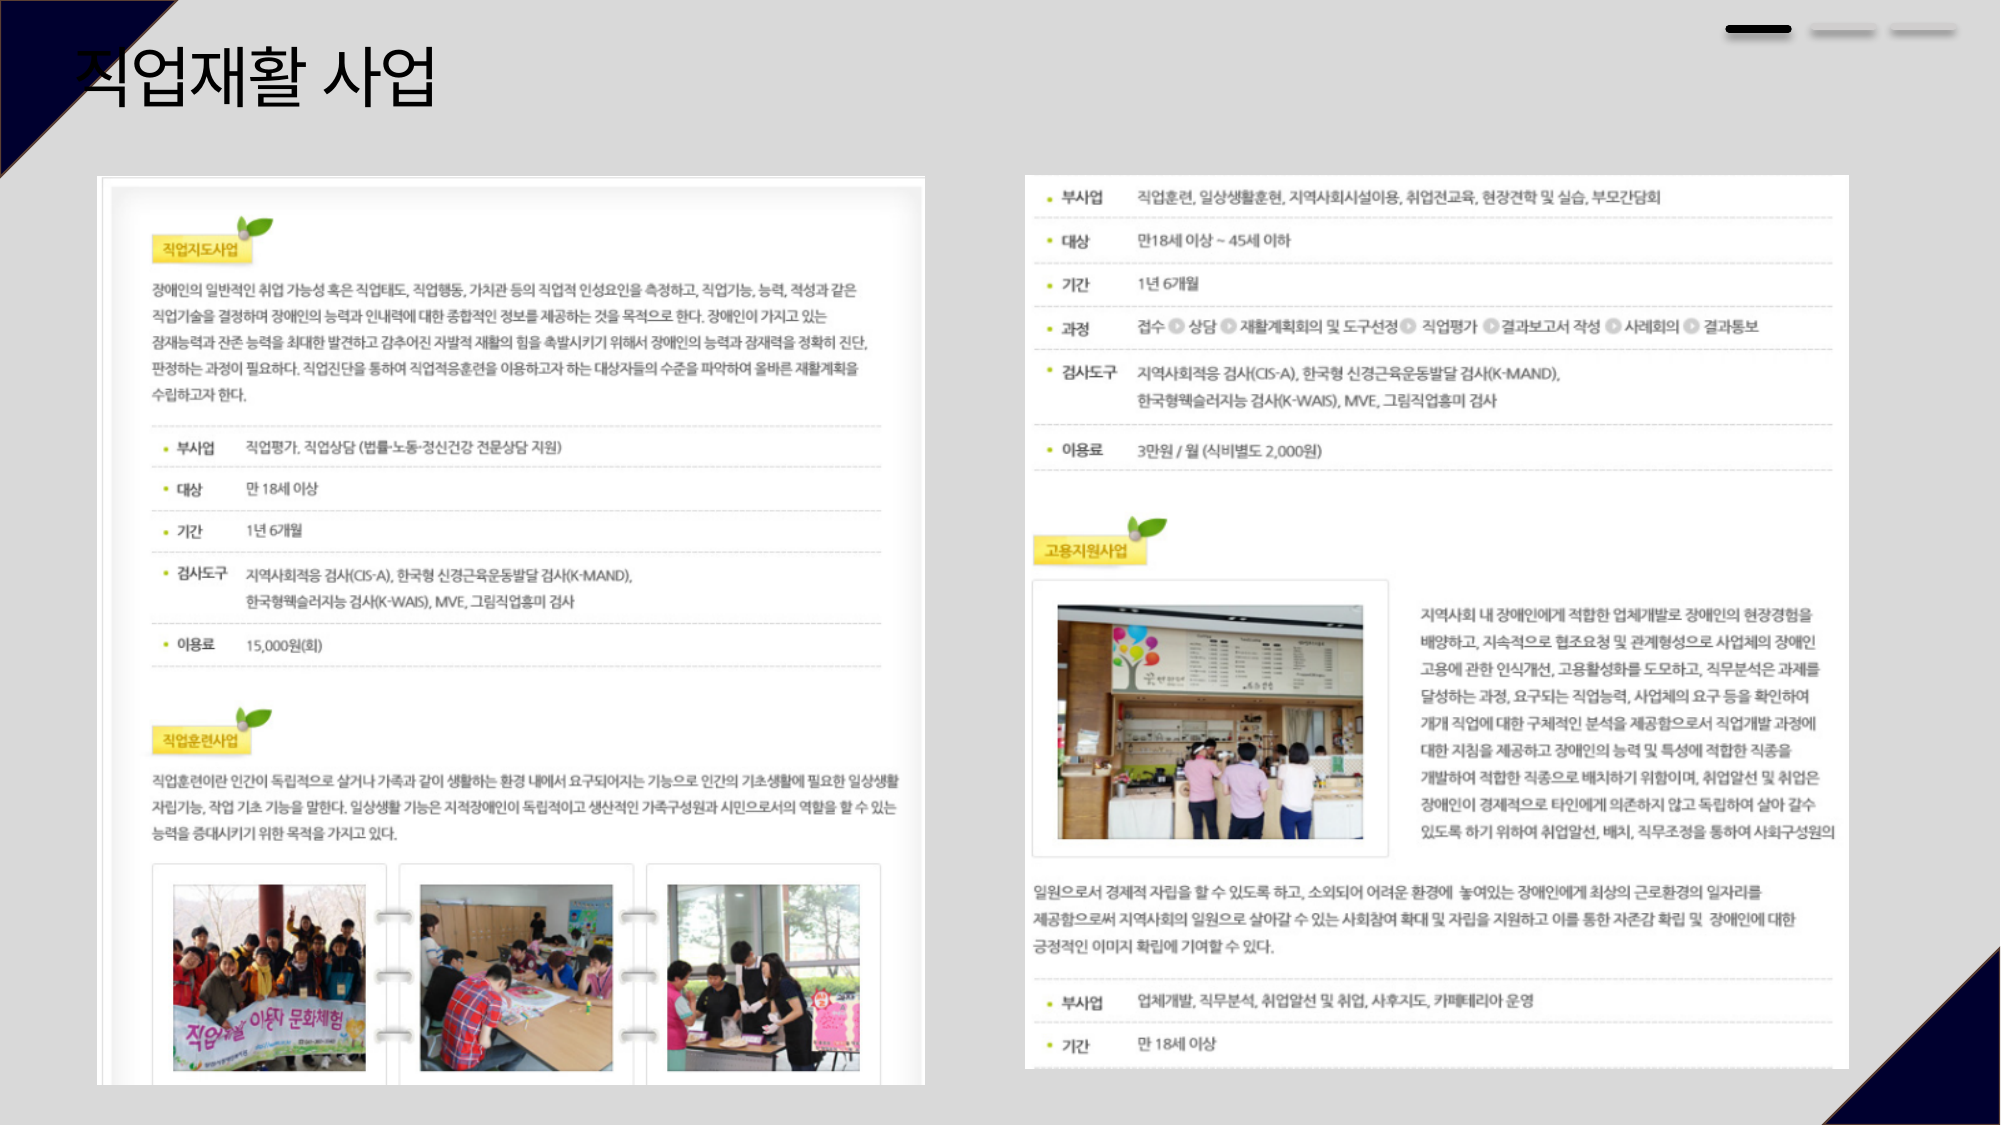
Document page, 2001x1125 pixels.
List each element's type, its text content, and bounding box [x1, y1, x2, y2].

text_box 직업재활 사업 [57, 28, 456, 123]
picture [1025, 175, 1849, 1069]
picture [97, 176, 925, 1085]
